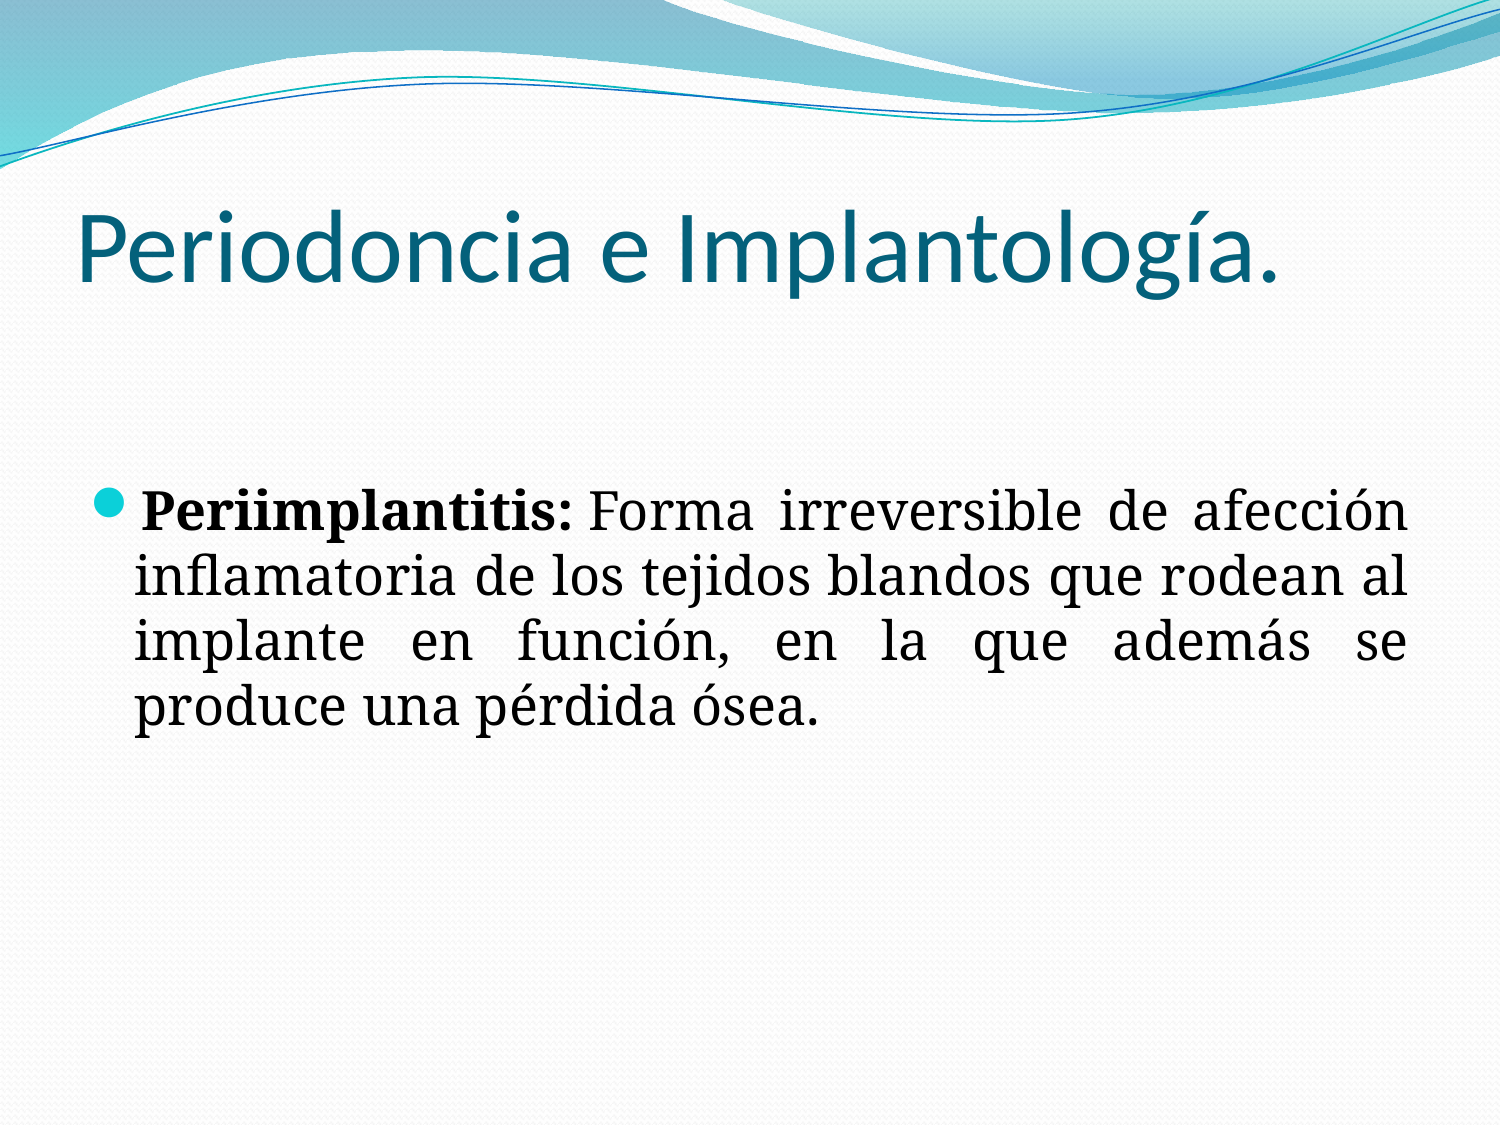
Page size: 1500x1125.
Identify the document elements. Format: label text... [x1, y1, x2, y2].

title Periodoncia e Implantología. [75, 115, 1425, 303]
list Periimplantitis: Forma irreversible de afección inflamatoria de los tejidos blandos que rodean al implante en función, en la que además se produce una pérdida ósea. [75, 317, 1425, 1038]
